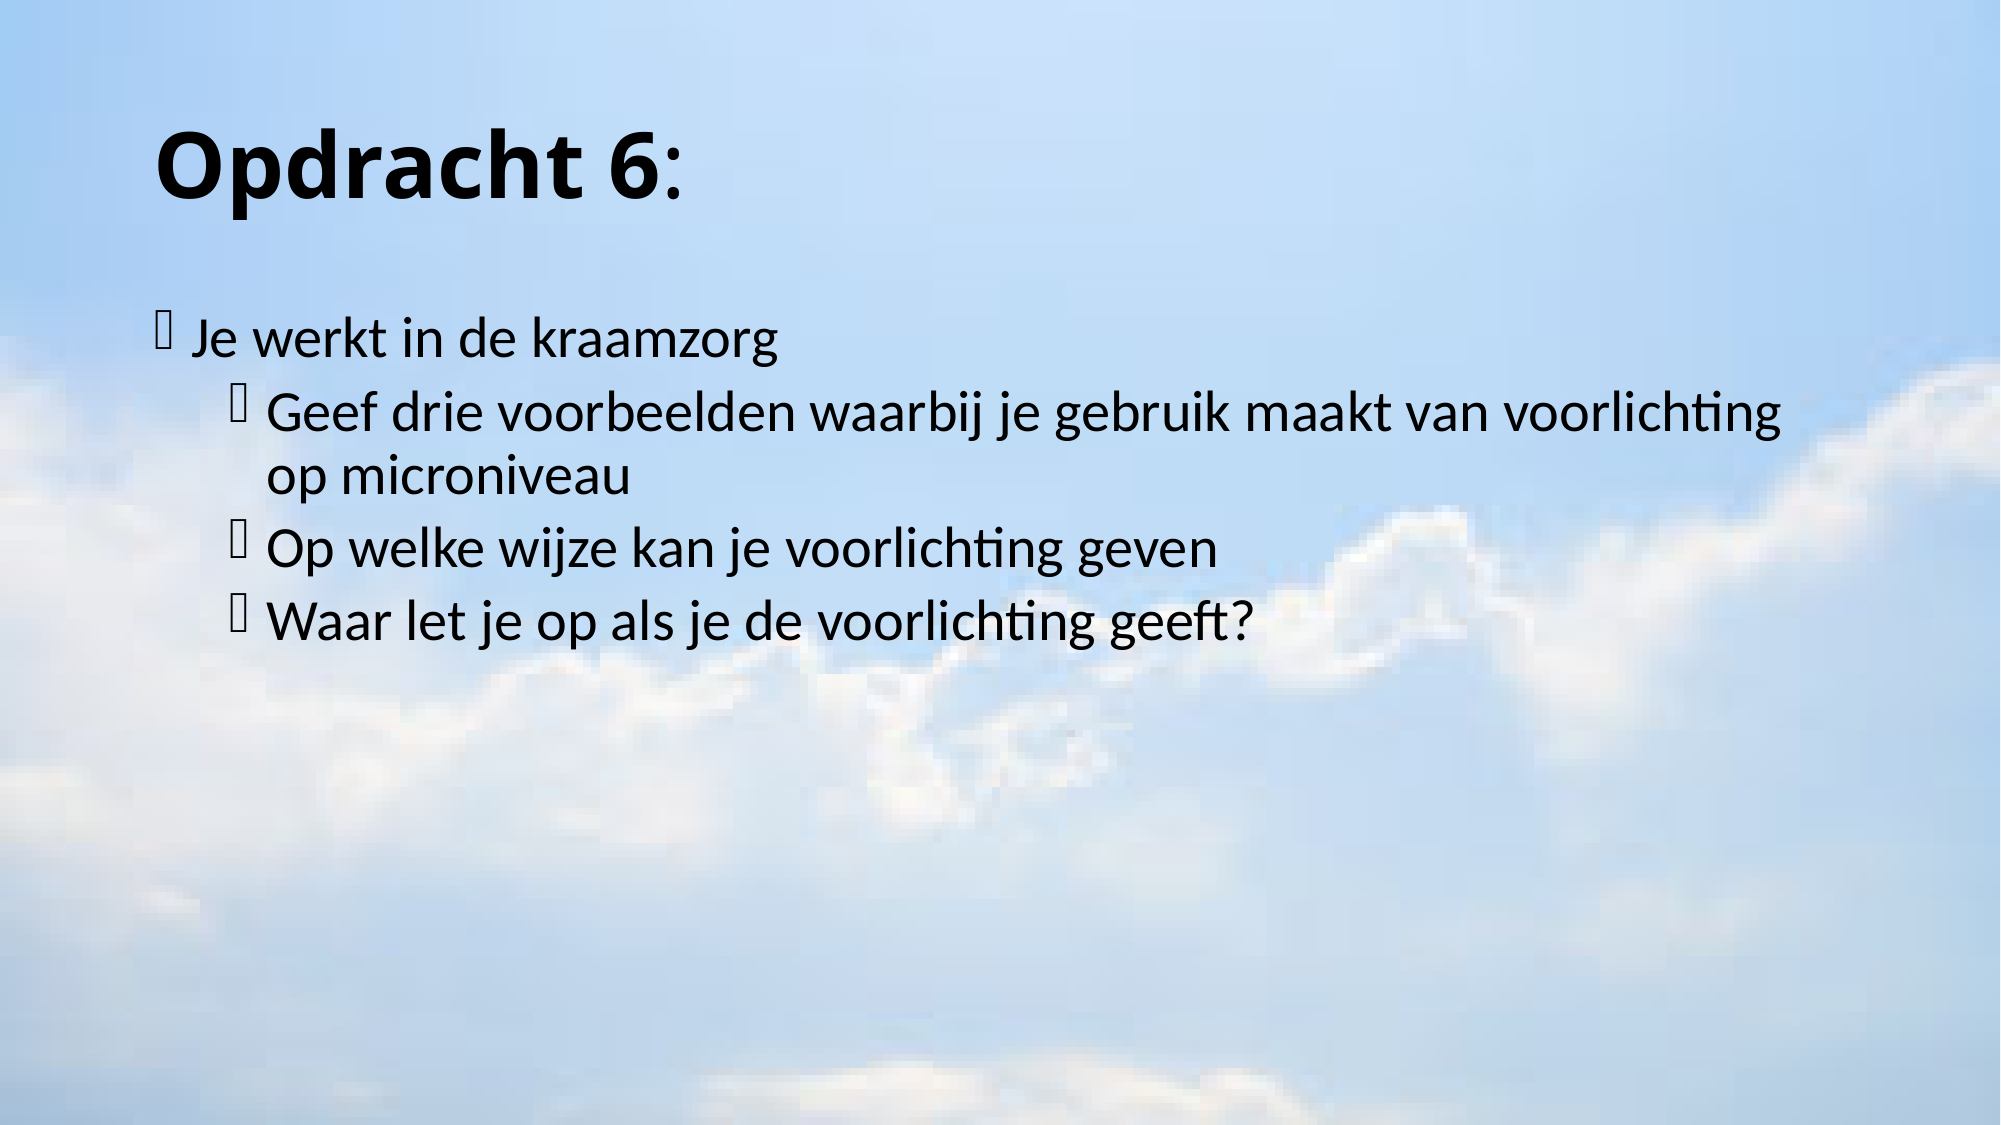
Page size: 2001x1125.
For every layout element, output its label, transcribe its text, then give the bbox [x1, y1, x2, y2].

list Je werkt in de kraamzorg Geef drie voorbeelden waarbij je gebruik maakt van voorlichting op microniveau Op welke wijze kan je voorlichting geven Waar let je op als je de voorlichting geeft? [138, 299, 1864, 1014]
picture [0, 0, 2001, 1125]
title Opdracht 6: [138, 60, 1864, 278]
